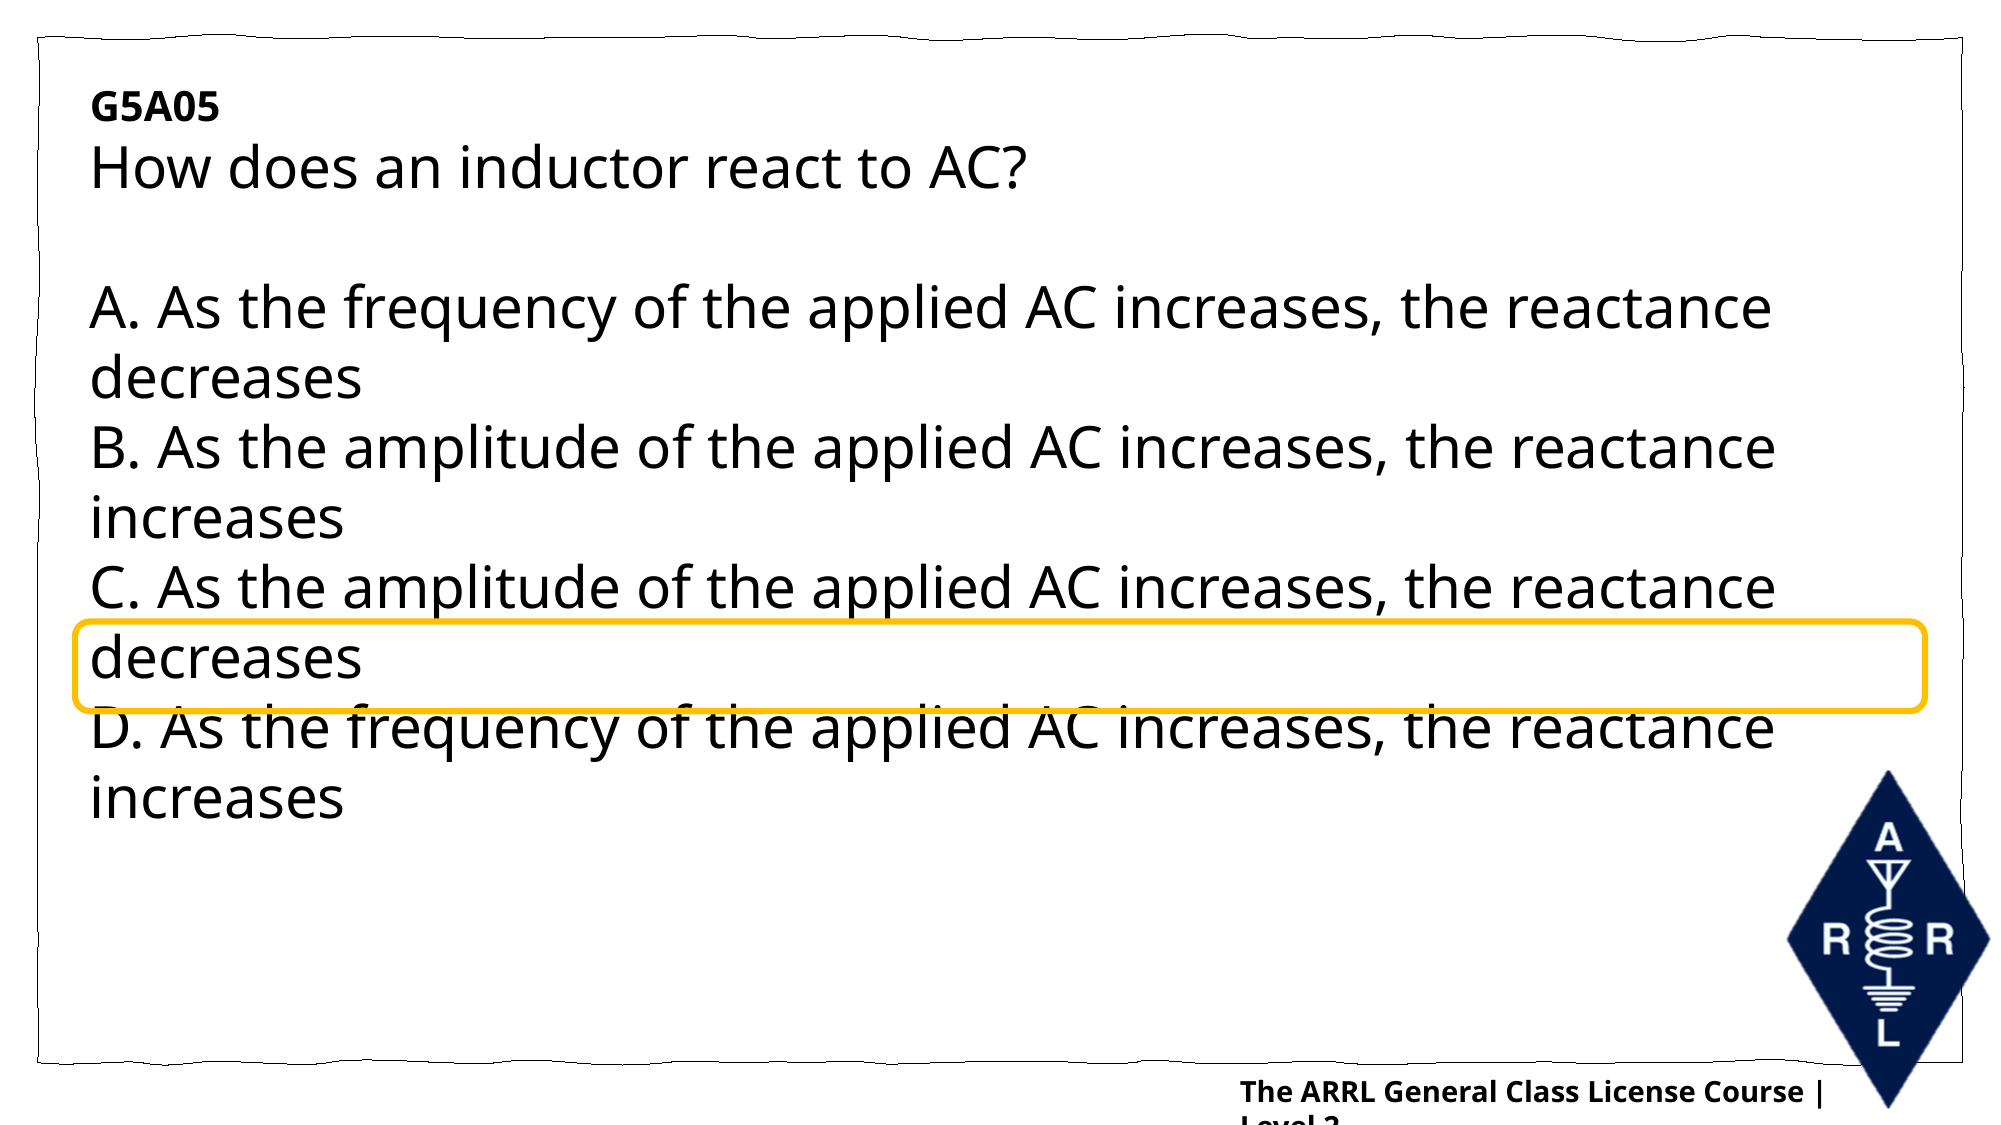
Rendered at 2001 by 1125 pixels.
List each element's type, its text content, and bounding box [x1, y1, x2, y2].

picture [1773, 752, 1999, 1125]
text_box [73, 620, 1927, 713]
text_box G5A05 How does an inductor react to AC? A. As the frequency of the applied AC increases, the reactance decreases B. As the amplitude of the applied AC increases, the reactance increases C. As the amplitude of the applied AC increases, the reactance decreases D. As the frequency of the applied AC increases, the reactance increases [75, 704, 1850, 838]
text_box G5A05 How does an inductor react to AC? A. As the frequency of the applied AC increases, the reactance decreases B. As the amplitude of the applied AC increases, the reactance increases C. As the amplitude of the applied AC increases, the reactance decreases D. As the frequency of the applied AC increases, the reactance increases [75, 72, 1850, 628]
